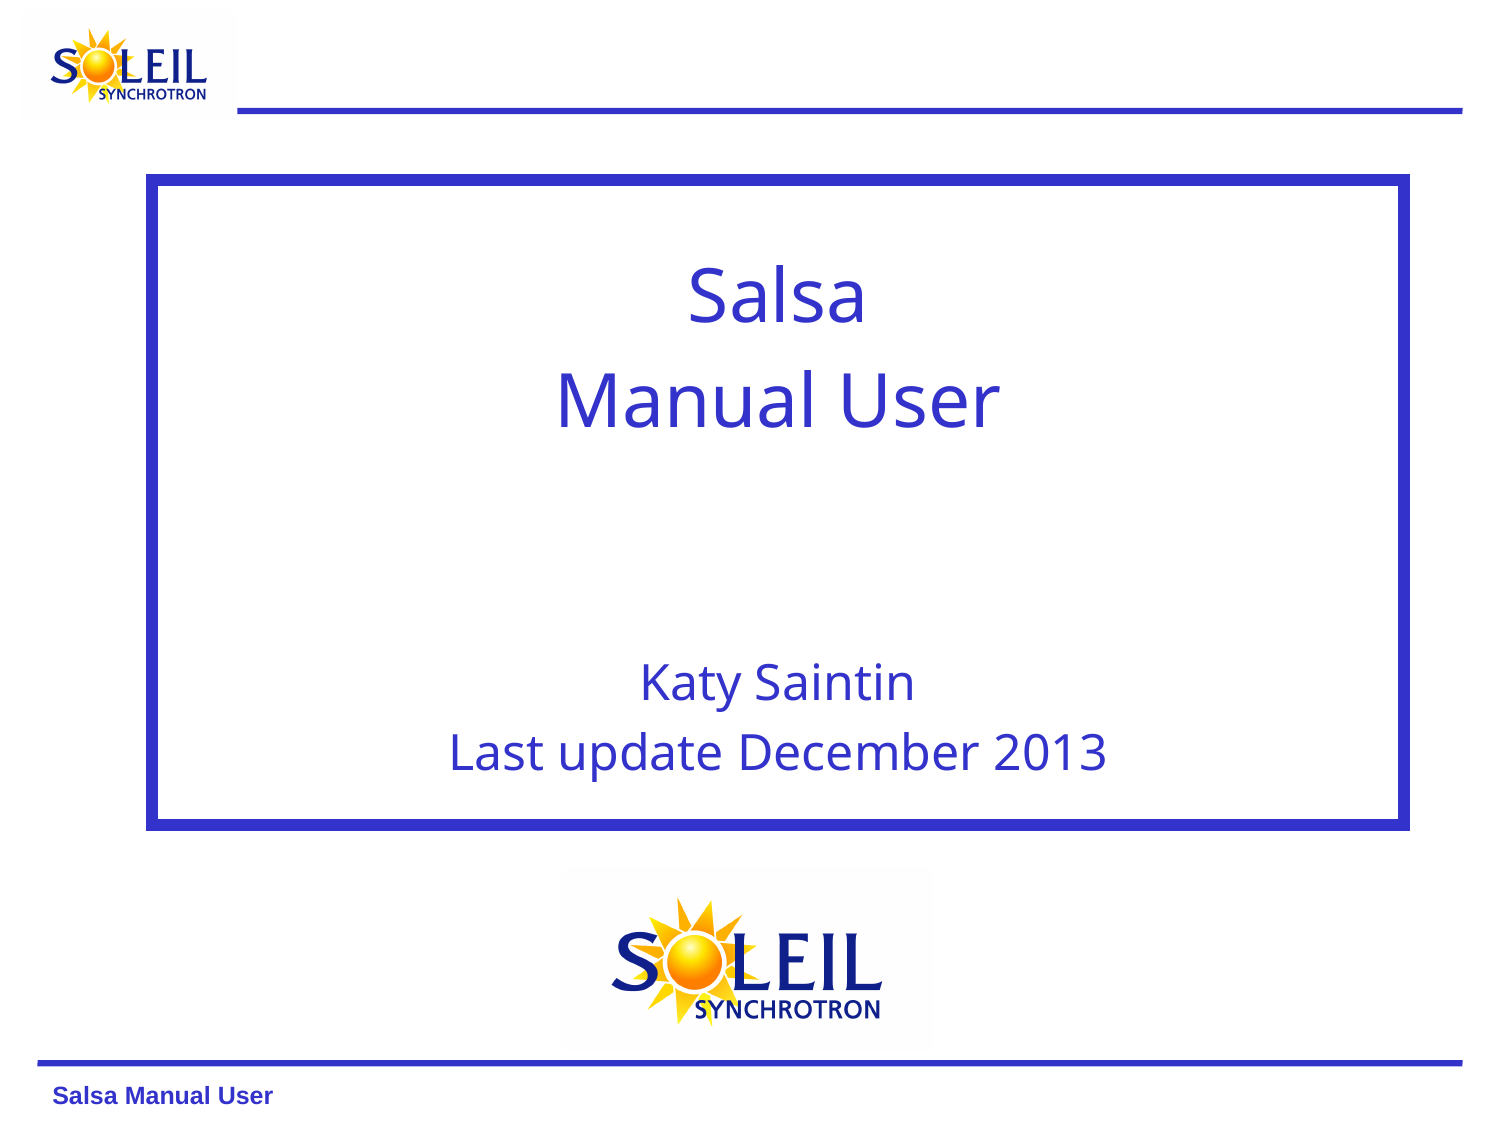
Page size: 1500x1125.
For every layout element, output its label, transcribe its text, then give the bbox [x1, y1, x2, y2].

subtitle Salsa Manual User Katy Saintin Last update December 2013 [152, 180, 1405, 825]
picture [562, 866, 935, 1054]
